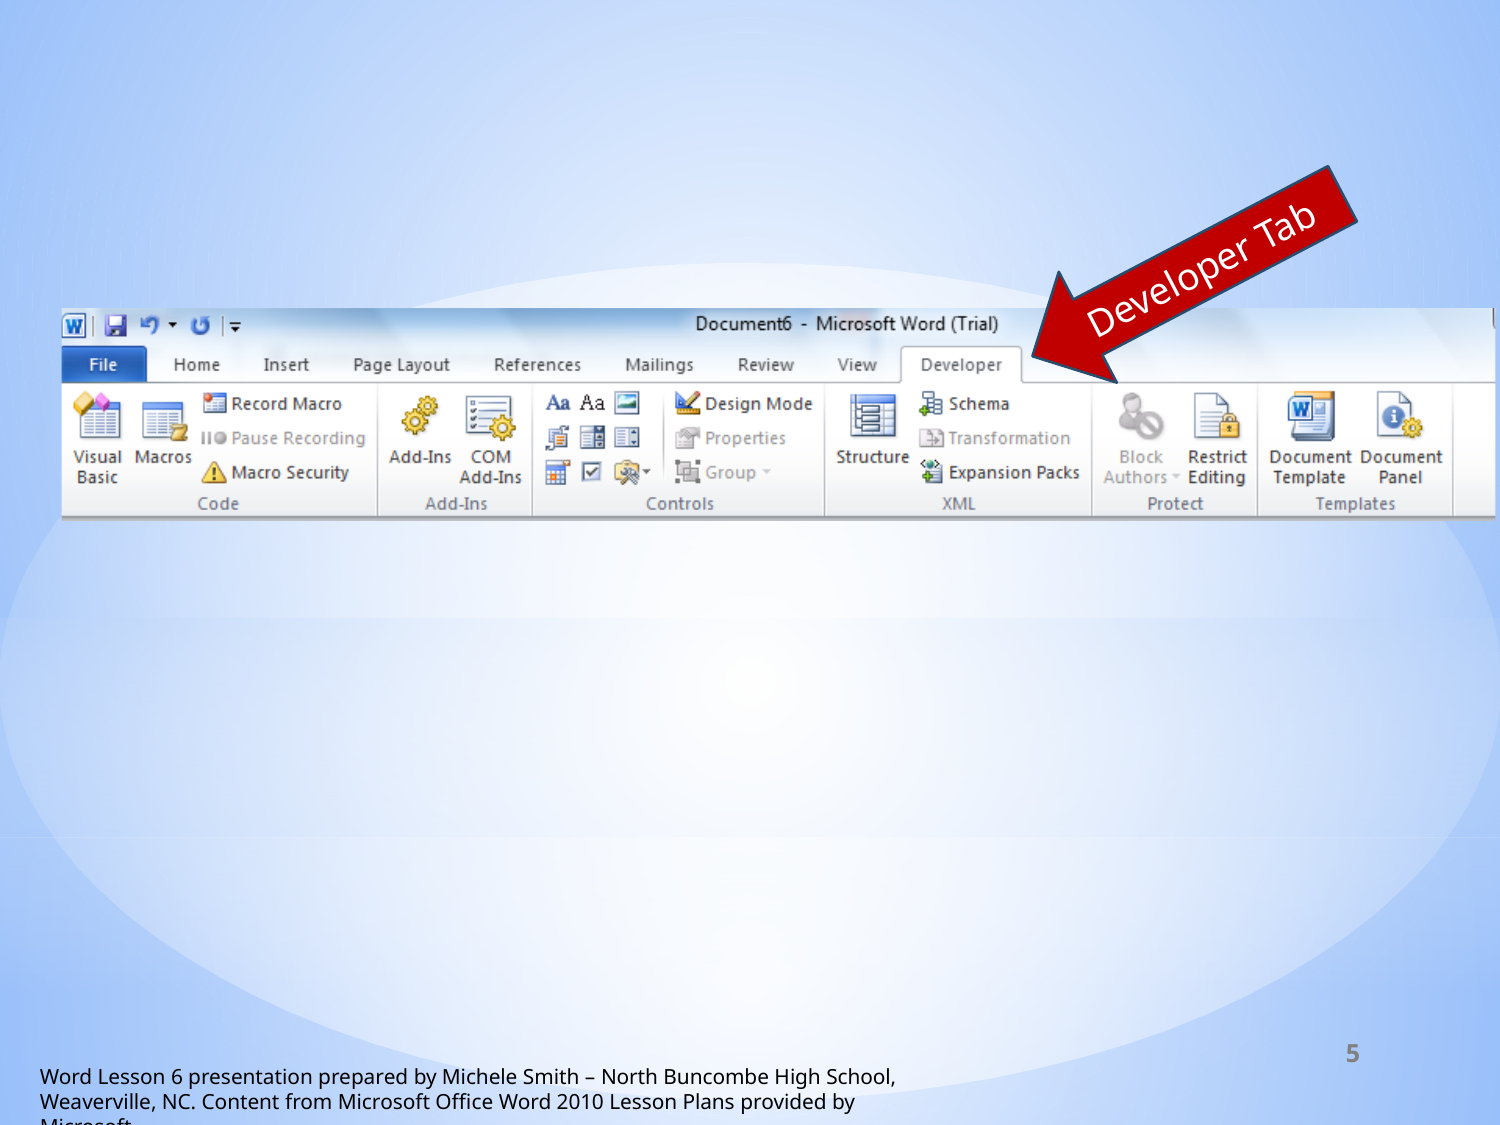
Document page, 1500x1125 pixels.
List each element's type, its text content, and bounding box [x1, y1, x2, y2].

footer Word Lesson 6 presentation prepared by Michele Smith – North Buncombe High School, Weaverville, NC. Content from Microsoft Office Word 2010 Lesson Plans provided by Microsoft. [24, 1056, 963, 1125]
slide_number 5 [1074, 1025, 1375, 1085]
picture [61, 308, 1496, 521]
text_box Developer Tab [1047, 164, 1359, 305]
